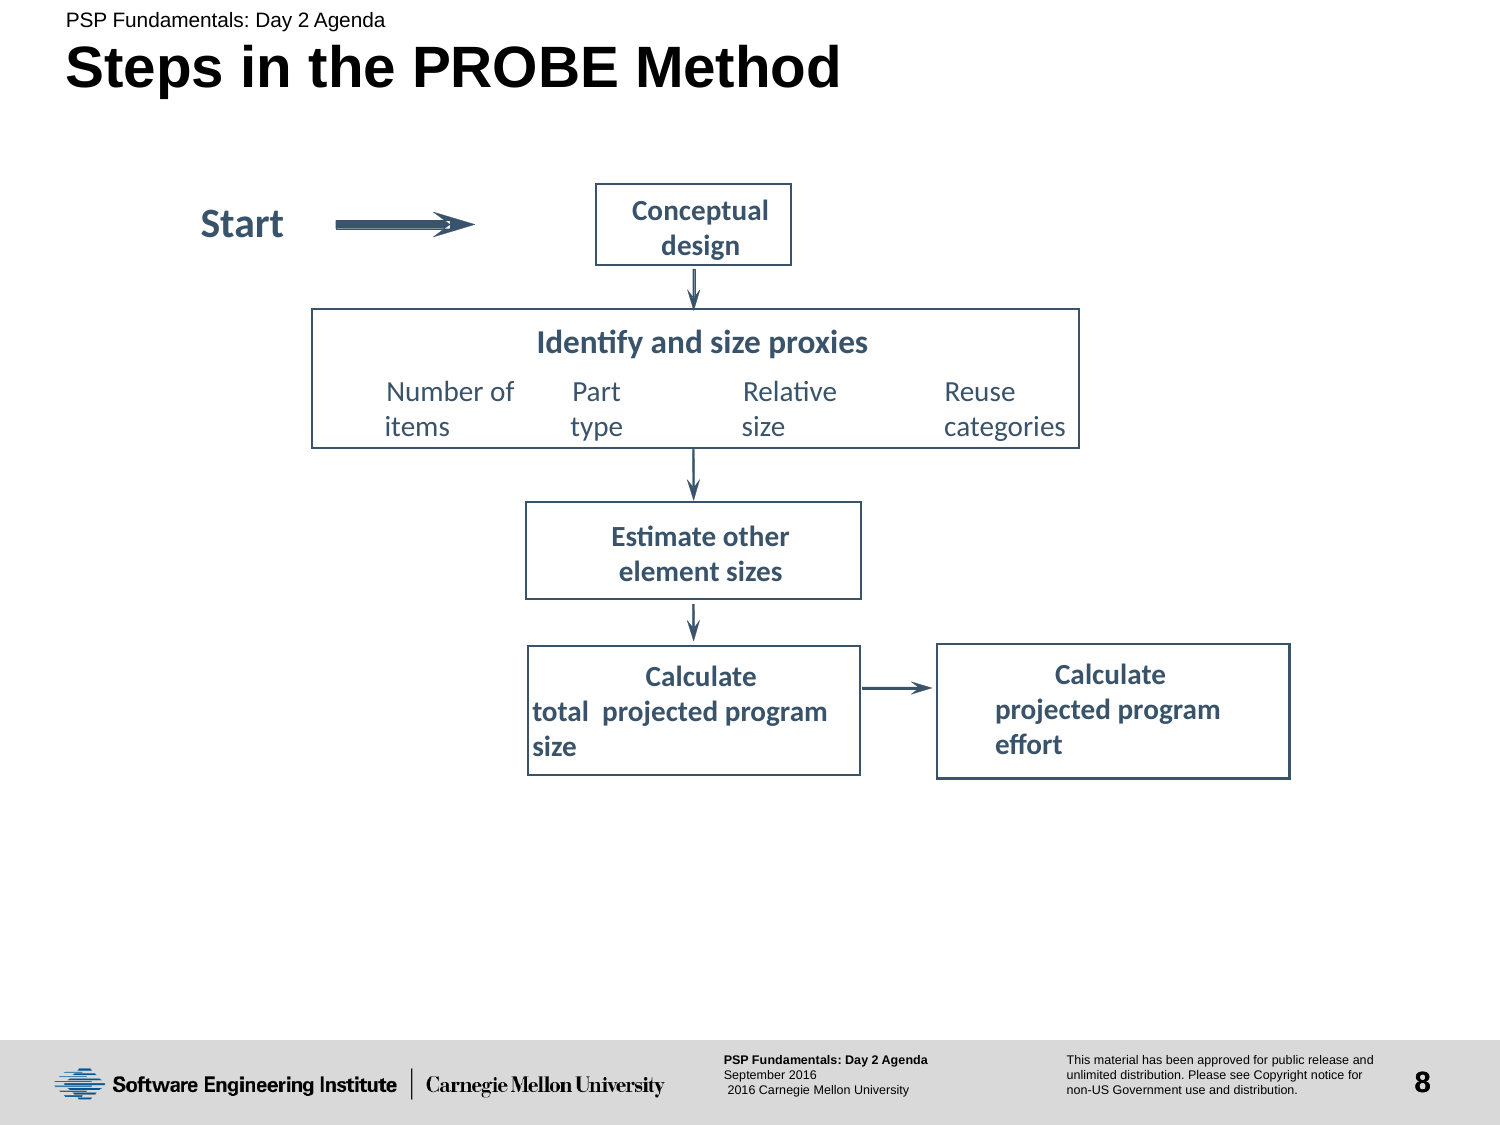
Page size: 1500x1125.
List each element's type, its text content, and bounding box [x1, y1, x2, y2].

text_box [168, 257, 1332, 1077]
title Steps in the PROBE Method [65, 37, 1313, 167]
picture [46, 1061, 673, 1104]
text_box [195, 184, 1290, 779]
